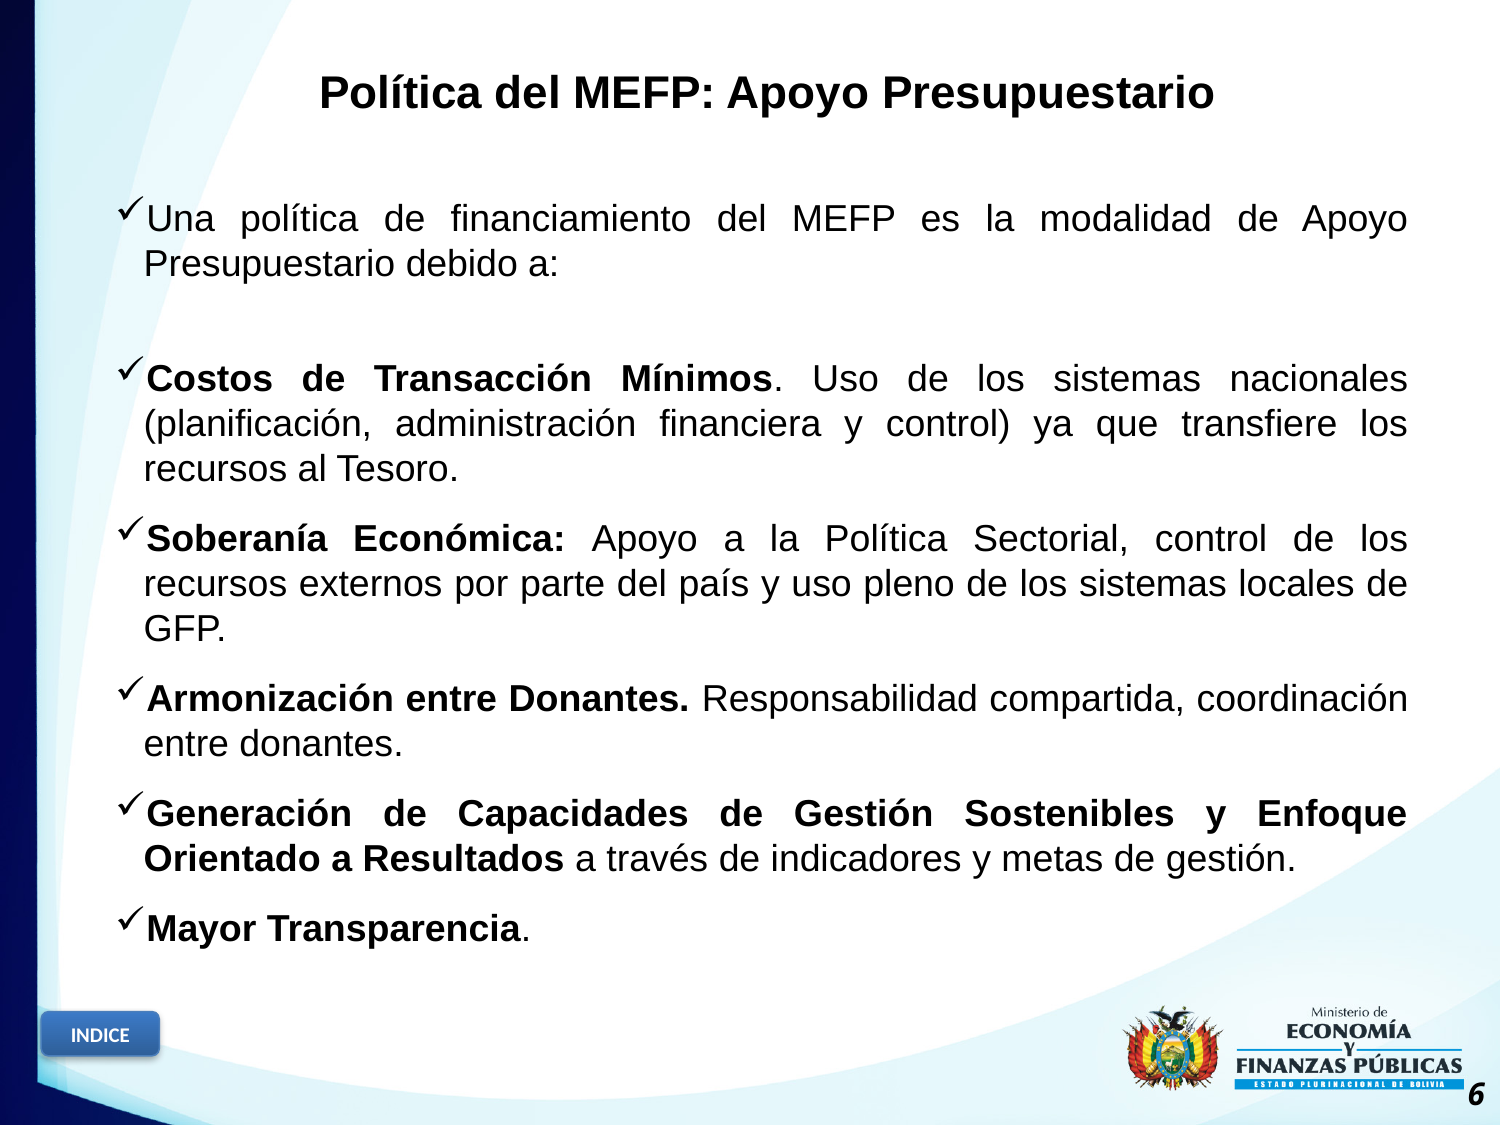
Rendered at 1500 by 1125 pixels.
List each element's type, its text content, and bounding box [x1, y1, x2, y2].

picture [0, 0, 1500, 1125]
text_box INDICE [41, 1011, 160, 1056]
slide_number 6 [1124, 1046, 1500, 1125]
text_box Política del MEFP: Apoyo Presupuestario [35, 55, 1500, 220]
text_box Una política de financiamiento del MEFP es la modalidad de Apoyo Presupuestario debido a: Costos de Transacción Mínimos. Uso de los sistemas nacionales (planificación, administración financiera y control) ya que transfiere los recursos al Tesoro. Soberanía Económica: Apoyo a la Política Sectorial, control de los recursos externos por parte del país y uso pleno de los sistemas locales de GFP. Armonización entre Donantes. Responsabilidad compartida, coordinación entre donantes. Generación de Capacidades de Gestión Sostenibles y Enfoque Orientado a Resultados a través de indicadores y metas de gestión. Mayor Transparencia. [100, 186, 1424, 957]
